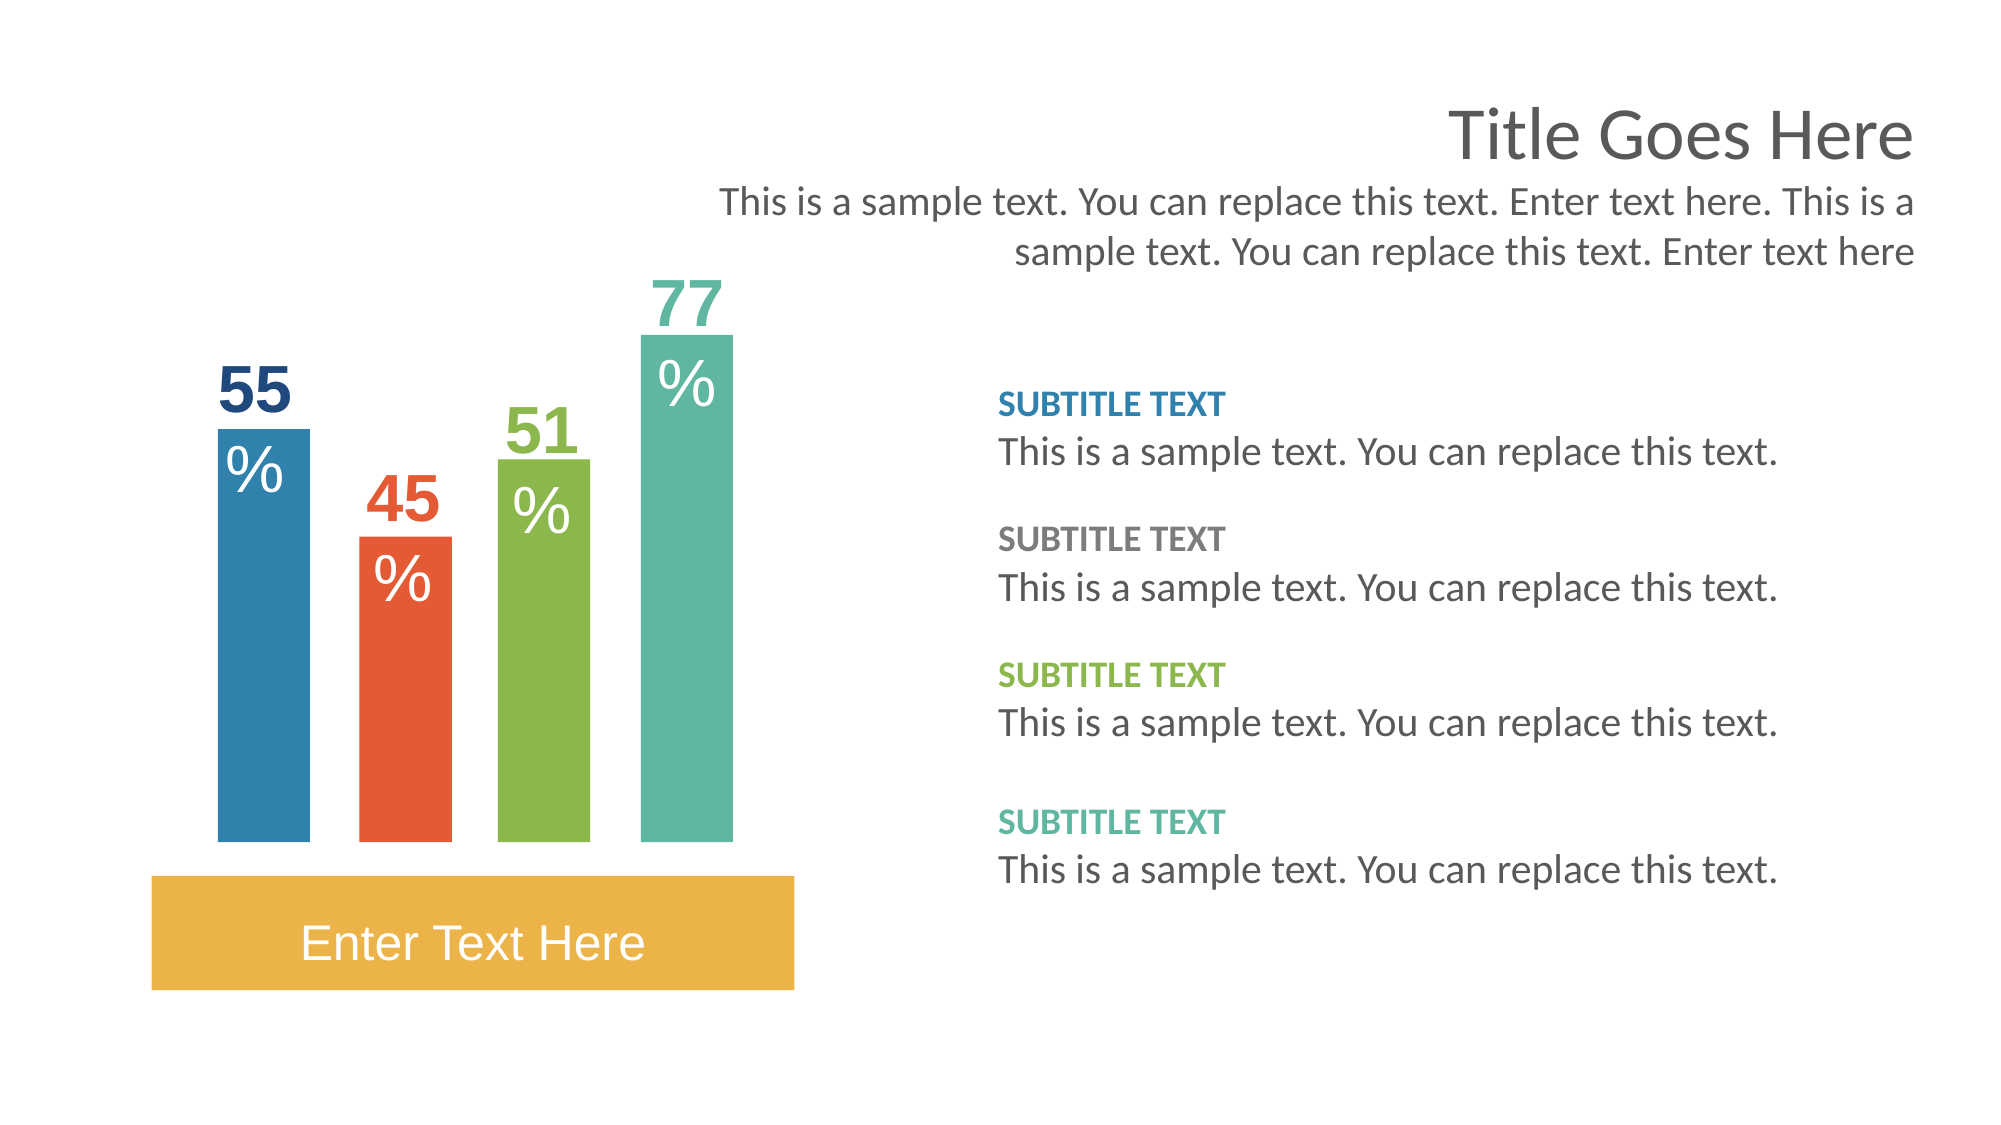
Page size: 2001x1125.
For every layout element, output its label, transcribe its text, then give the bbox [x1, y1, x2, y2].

text_box Enter Text Here [151, 875, 795, 991]
text_box [497, 555, 591, 843]
text_box Title Goes Here This is a sample text. You can replace this text. Enter text here. This is a sample text. You can replace this text. Enter text here [662, 76, 1931, 282]
text_box 45 % [321, 447, 486, 622]
text_box 77 % [604, 252, 770, 427]
text_box 55 % [172, 338, 338, 514]
text_box Subtitle TEXT This is a sample text. You can replace this text. [983, 642, 1807, 753]
text_box Subtitle TEXT This is a sample text. You can replace this text. [983, 789, 1807, 900]
text_box 51 % [459, 379, 624, 555]
text_box [359, 622, 452, 843]
text_box Subtitle TEXT This is a sample text. You can replace this text. [983, 371, 1807, 482]
text_box [640, 427, 733, 843]
text_box [217, 514, 310, 843]
text_box Subtitle TEXT This is a sample text. You can replace this text. [983, 506, 1807, 617]
